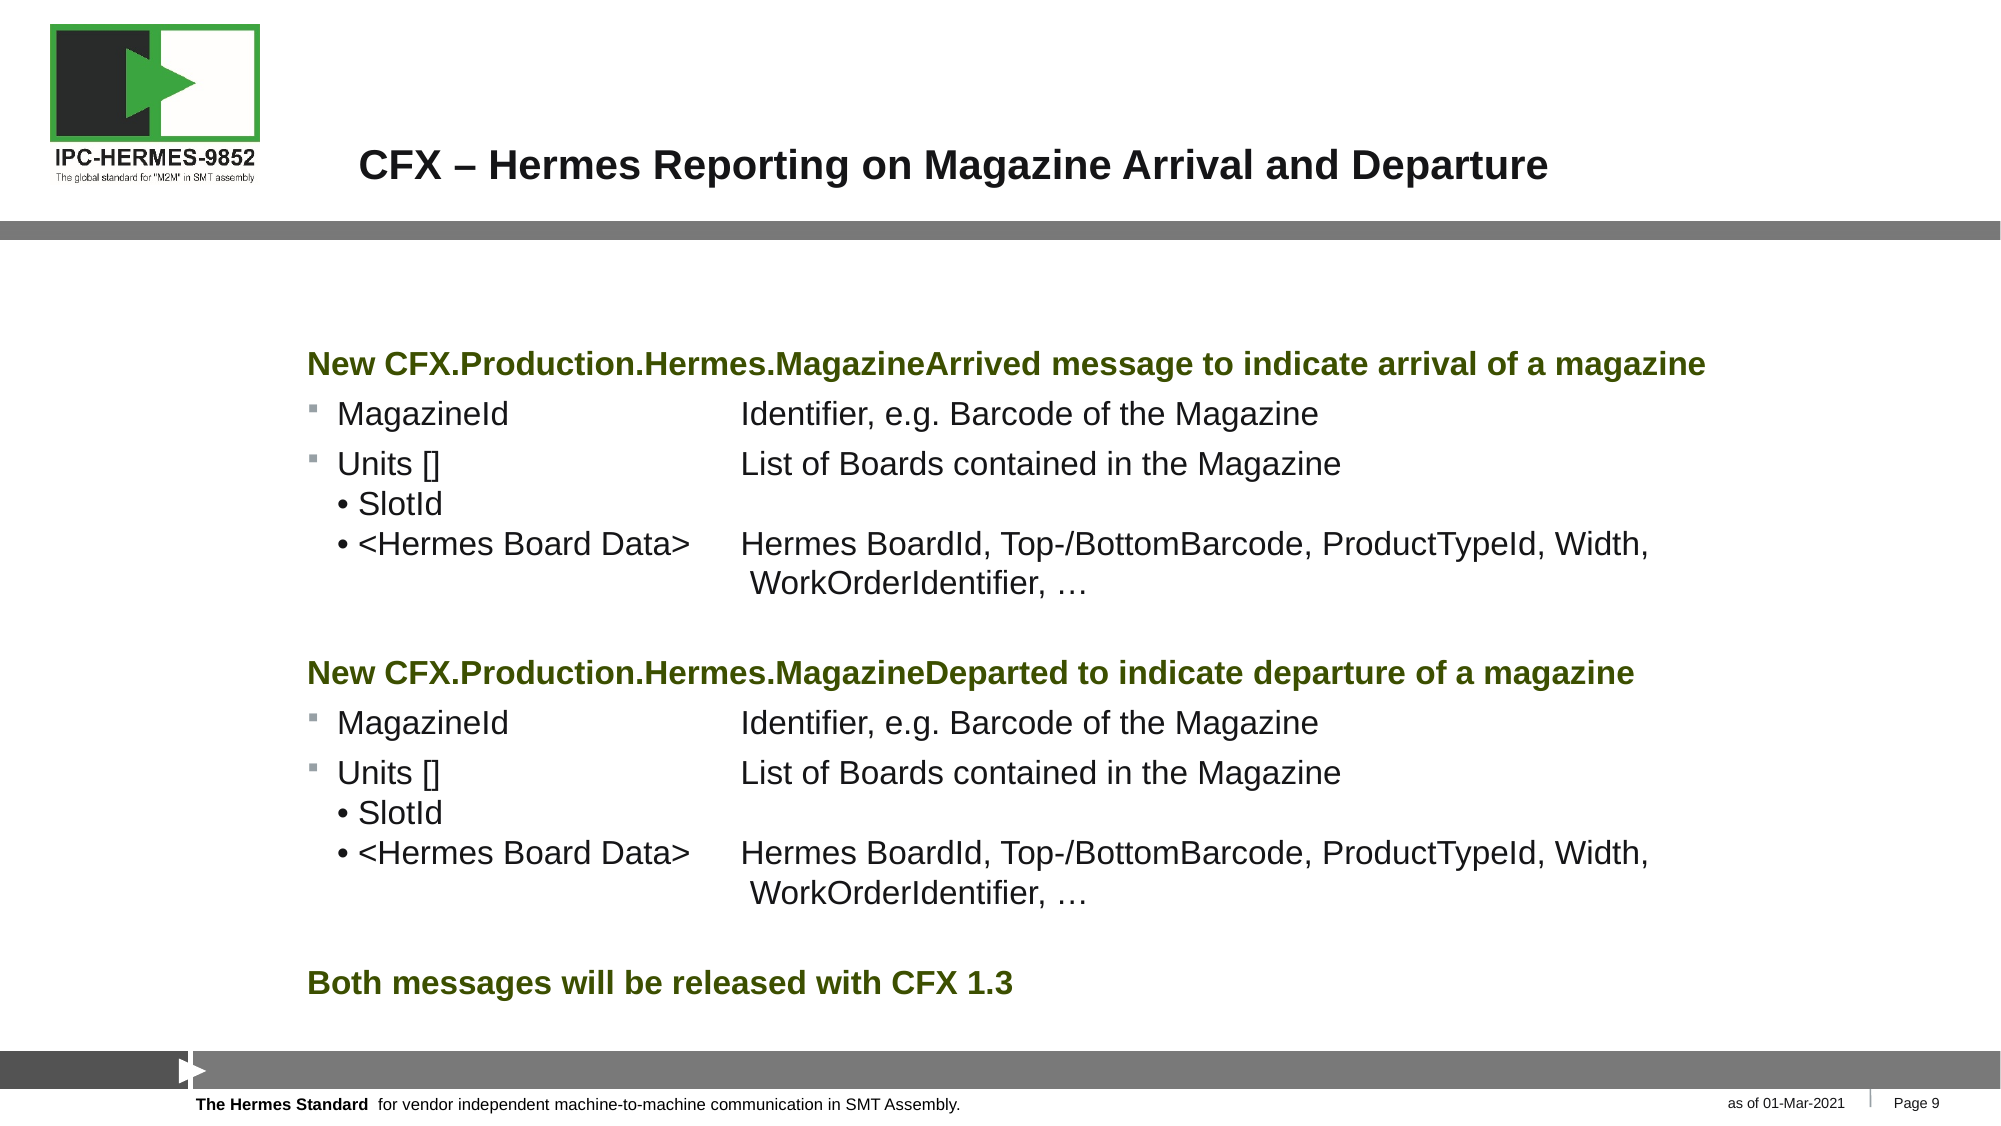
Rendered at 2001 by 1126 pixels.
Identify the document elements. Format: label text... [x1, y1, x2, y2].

slide_number as of 01-Mar-2021 [1649, 1086, 1861, 1119]
title CFX – Hermes Reporting on Magazine Arrival and Departure [287, 69, 1997, 257]
slide_number Page 9 [1879, 1086, 1982, 1119]
list New CFX.Production.Hermes.MagazineArrived message to indicate arrival of a magazine MagazineId Identifier, e.g. Barcode of the Magazine Units [] List of Boards contained in the Magazine • SlotId • <Hermes Board Data> Hermes BoardId, Top-/BottomBarcode, ProductTypeId, Width, WorkOrderIdentifier, … New CFX.Production.Hermes.MagazineDeparted to indicate departure of a magazine MagazineId Identifier, e.g. Barcode of the Magazine Units [] List of Boards contained in the Magazine • SlotId • <Hermes Board Data> Hermes BoardId, Top-/BottomBarcode, ProductTypeId, Width, WorkOrderIdentifier, … Both messages will be released with CFX 1.3 [307, 342, 1946, 1051]
picture [50, 24, 260, 185]
